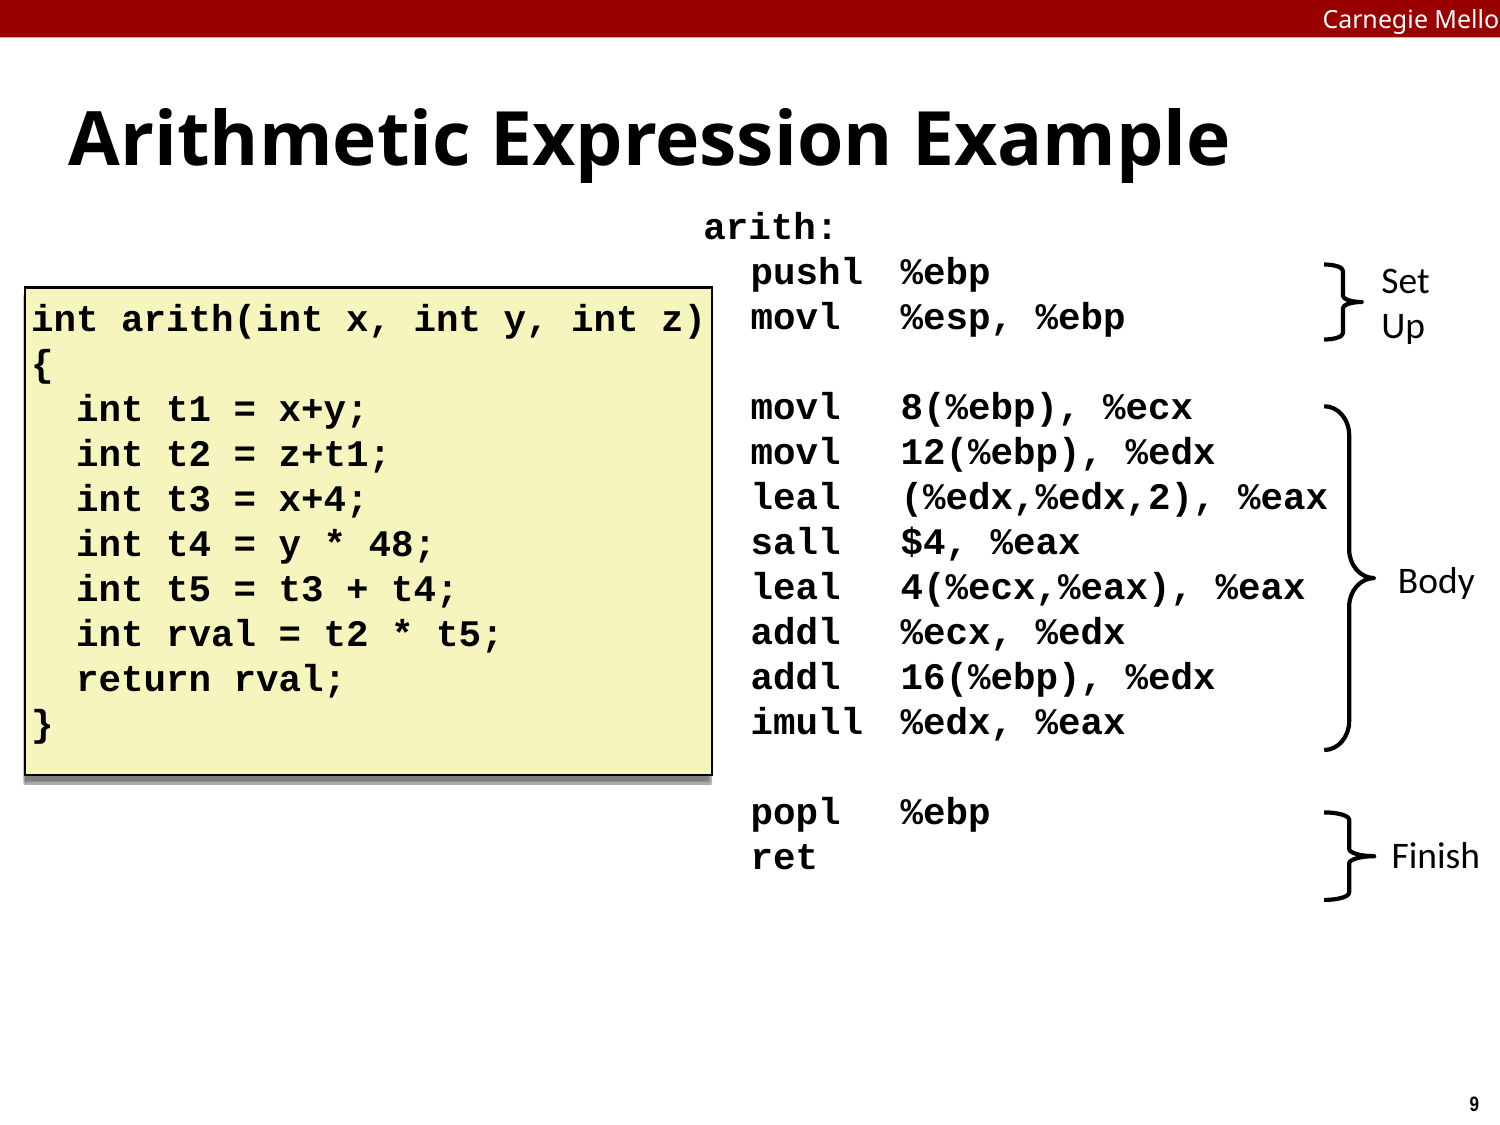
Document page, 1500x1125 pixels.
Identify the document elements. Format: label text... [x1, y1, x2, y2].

text_box [1324, 406, 1375, 751]
text_box [0, 0, 1500, 38]
text_box arith: pushl %ebp movl %esp, %ebp movl 8(%ebp), %ecx movl 12(%ebp), %edx leal (%edx,%edx,2), %eax sall $4, %eax leal 4(%ecx,%eax), %eax addl %ecx, %edx addl 16(%ebp), %edx imull %edx, %eax popl %ebp ret [697, 195, 1375, 1038]
text_box [1324, 264, 1362, 340]
text_box Body [1391, 549, 1482, 608]
text_box Set Up [1375, 249, 1437, 353]
title Arithmetic Expression Example [62, 41, 1438, 230]
text_box Carnegie Mellon [1322, 3, 1500, 33]
text_box Finish [1385, 824, 1487, 883]
text_box [1324, 812, 1375, 900]
text_box int arith(int x, int y, int z) { int t1 = x+y; int t2 = z+t1; int t3 = x+4; int t4 = y * 48; int t5 = t3 + t4; int rval = t2 * t5; return rval; } [24, 287, 697, 775]
